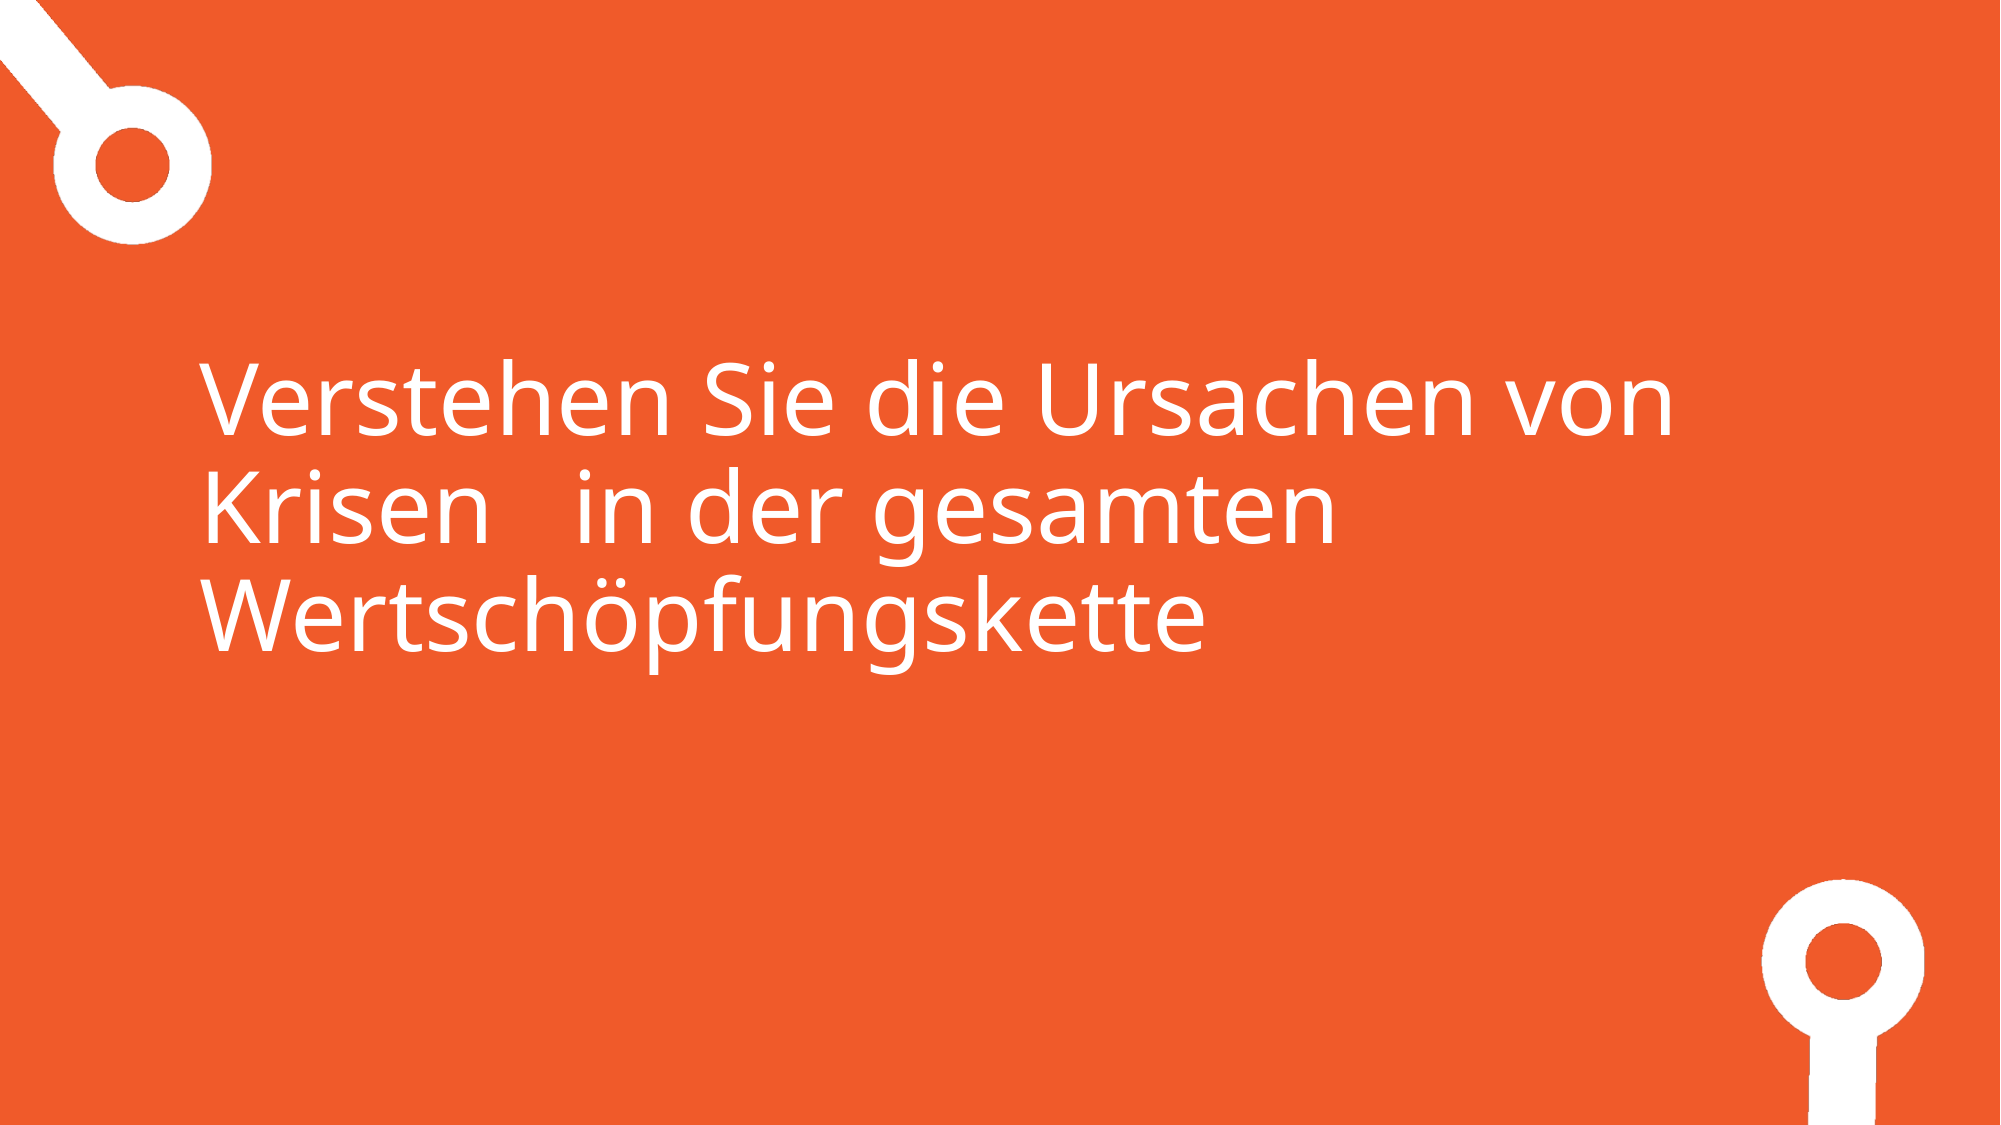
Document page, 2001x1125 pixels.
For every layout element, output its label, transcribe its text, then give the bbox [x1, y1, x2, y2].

picture [0, 0, 269, 308]
picture [1652, 870, 2001, 1125]
list Verstehen Sie die Ursachen von Krisen in der gesamten Wertschöpfungskette [184, 487, 1873, 748]
